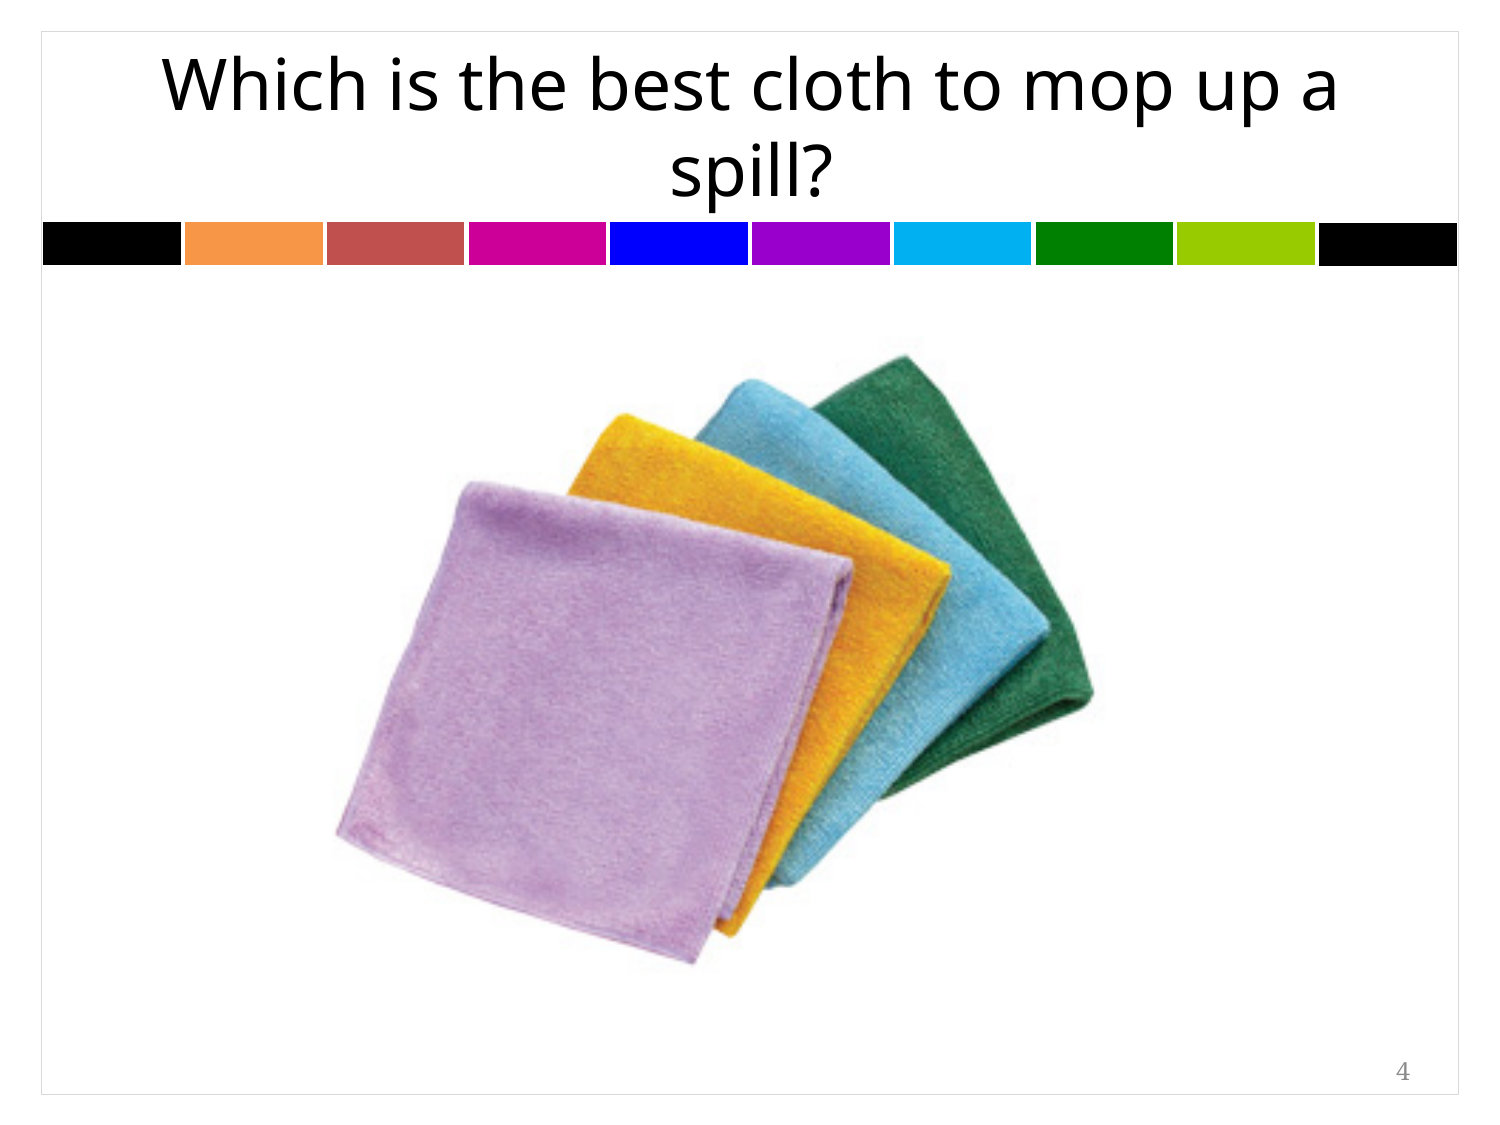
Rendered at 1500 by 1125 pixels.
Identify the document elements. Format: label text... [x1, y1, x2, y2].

title Which is the best cloth to mop up a spill? [76, 30, 1427, 219]
slide_number 4 [1074, 1042, 1425, 1103]
picture [288, 326, 1140, 1023]
